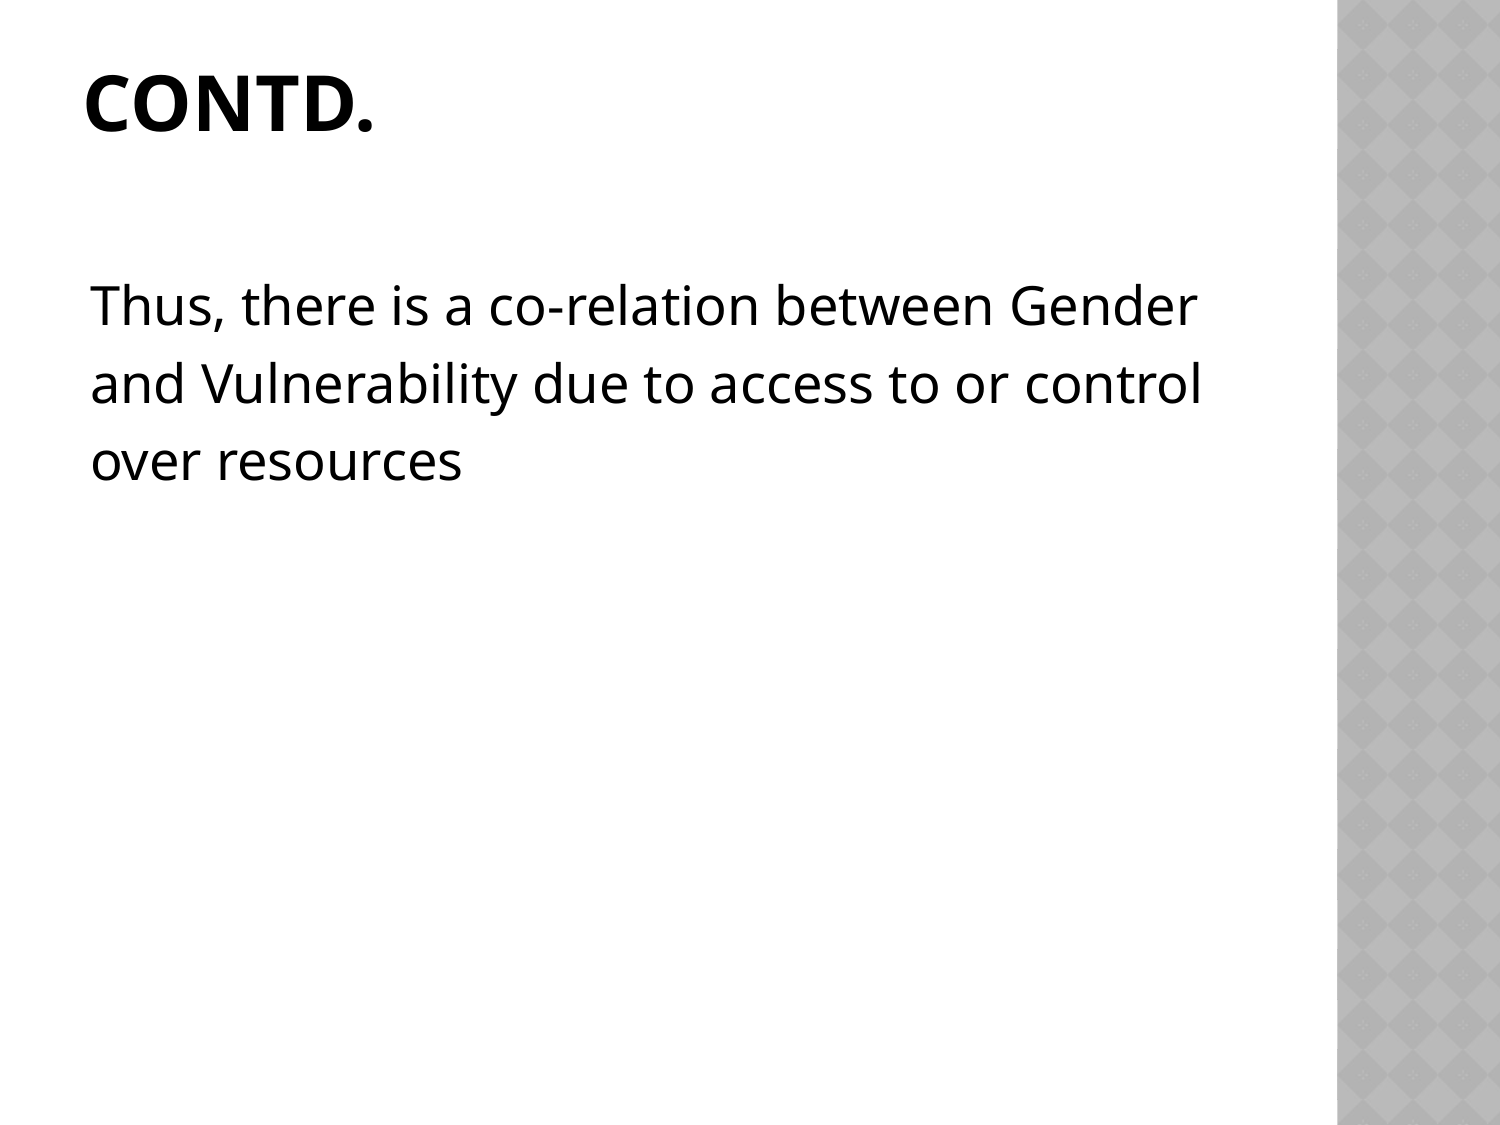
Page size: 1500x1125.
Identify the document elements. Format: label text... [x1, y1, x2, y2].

list Thus, there is a co-relation between Gender and Vulnerability due to access to or control over resources [74, 263, 1263, 1060]
title Contd. [75, 52, 1263, 241]
